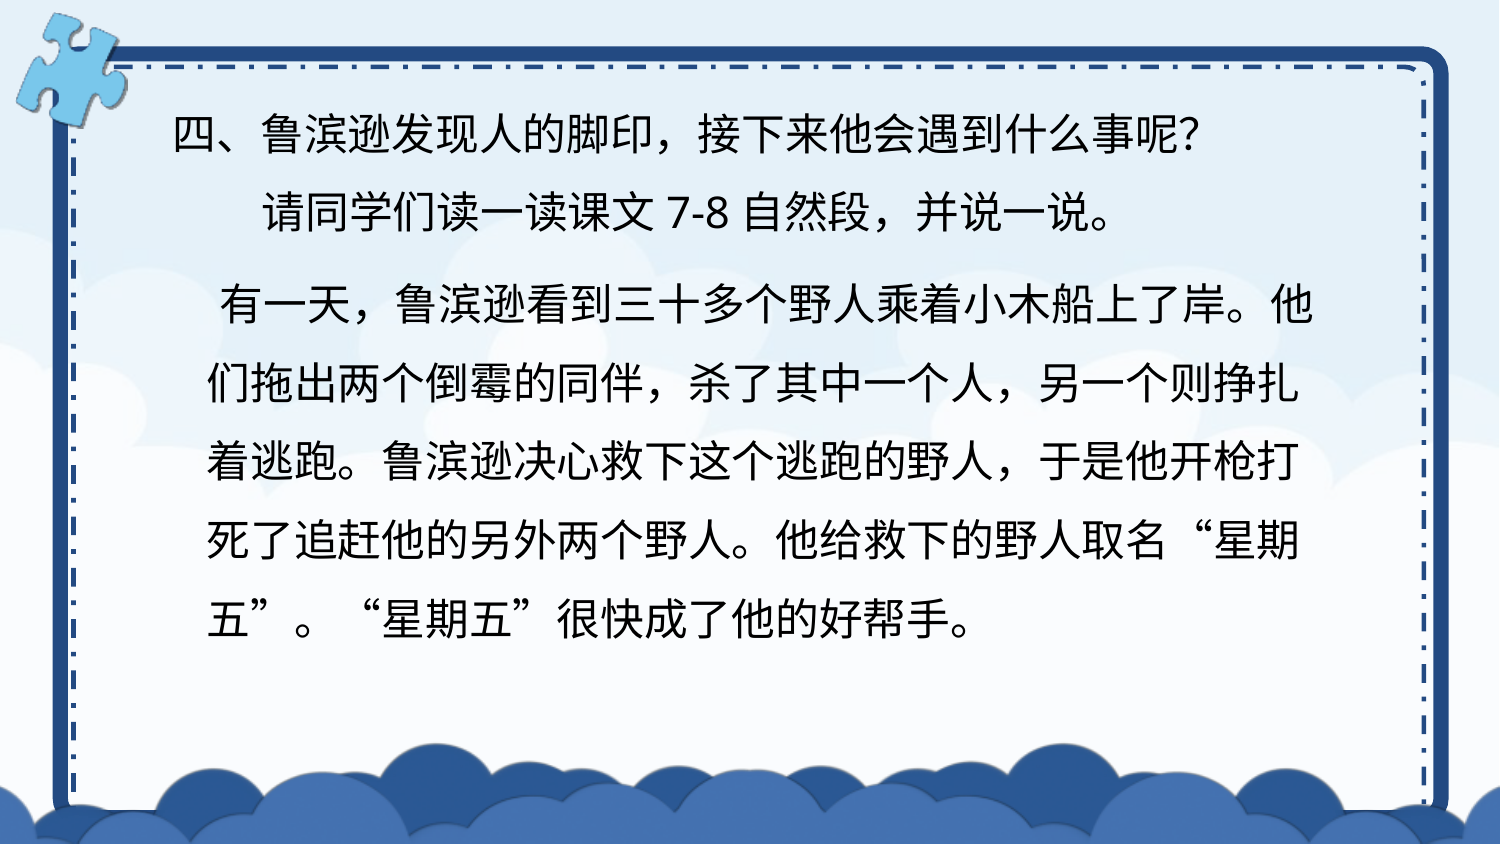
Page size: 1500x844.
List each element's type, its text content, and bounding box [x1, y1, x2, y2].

text_box 四、鲁滨逊发现人的脚印，接下来他会遇到什么事呢？请同学们读一读课文7-8自然段，并说一说。 [153, 74, 1243, 244]
picture [15, 12, 128, 129]
picture [0, 728, 1500, 844]
text_box 有一天，鲁滨逊看到三十多个野人乘着小木船上了岸。他们拖出两个倒霉的同伴，杀了其中一个人，另一个则挣扎着逃跑。鲁滨逊决心救下这个逃跑的野人，于是他开枪打死了追赶他的另外两个野人。他给救下的野人取名“星期五”。“星期五”很快成了他的好帮手。 [129, 244, 1347, 650]
